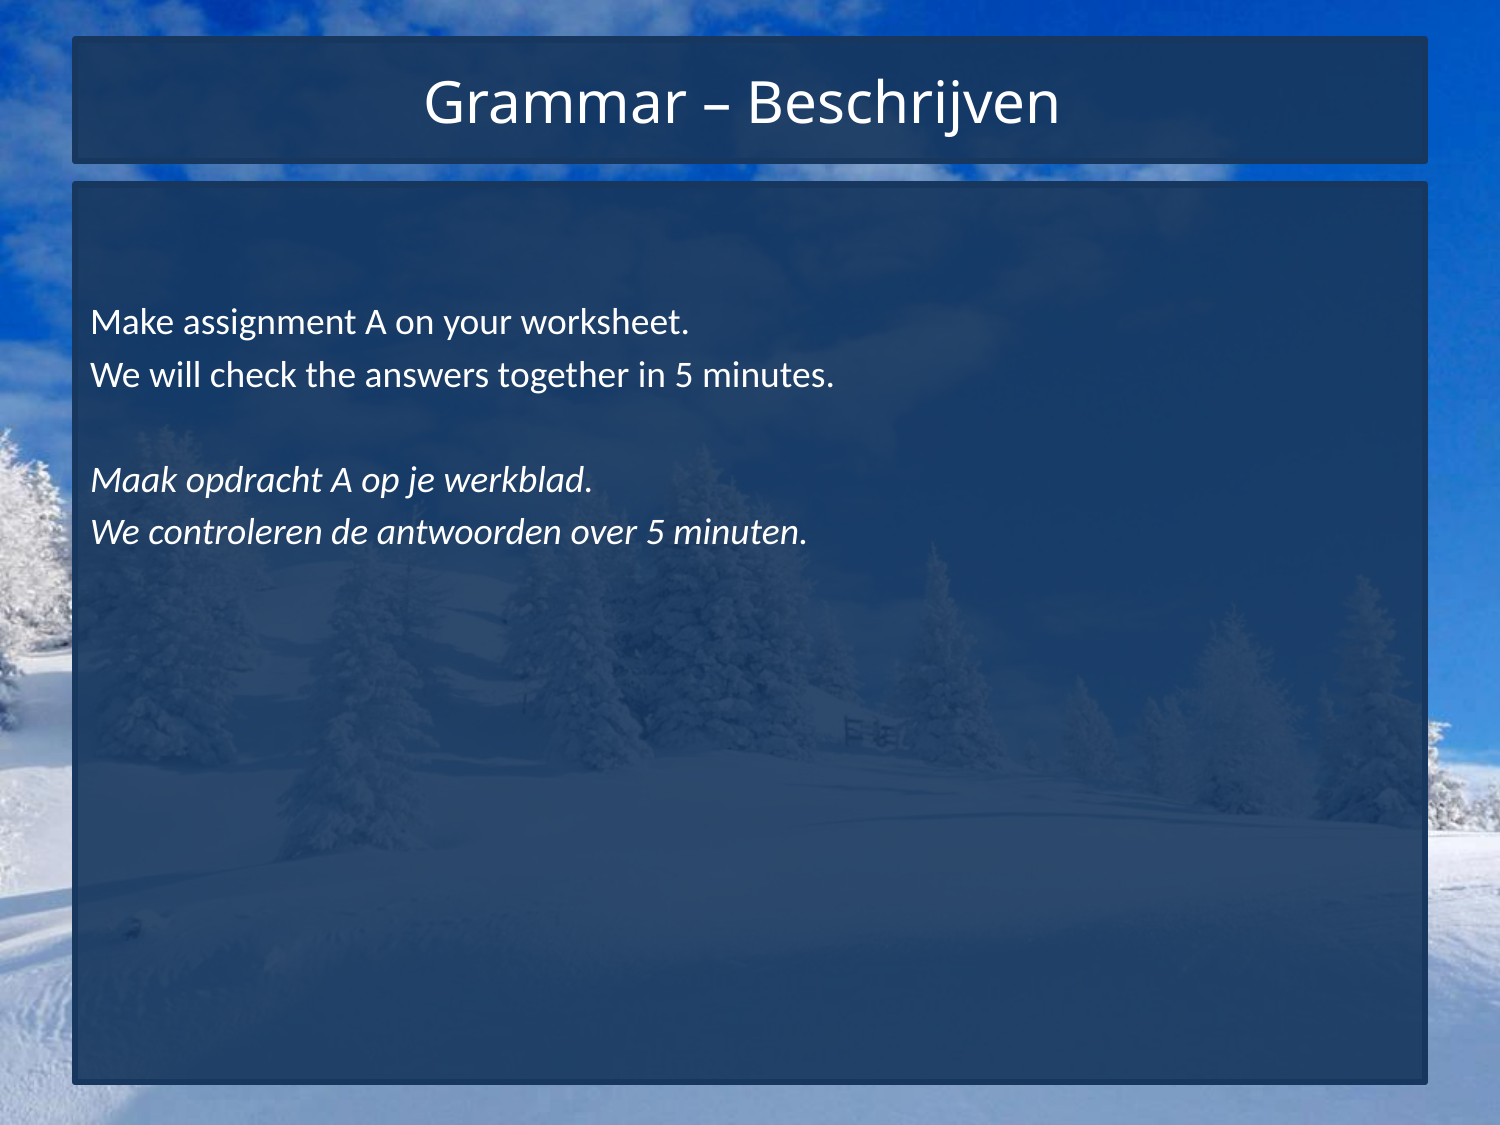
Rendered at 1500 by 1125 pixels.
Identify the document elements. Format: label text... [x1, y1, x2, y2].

title Grammar – Beschrijven [72, 36, 1428, 164]
picture [0, 0, 1500, 1125]
list Make assignment A on your worksheet. We will check the answers together in 5 minutes. Maak opdracht A op je werkblad. We controleren de antwoorden over 5 minuten. [72, 181, 1428, 1085]
